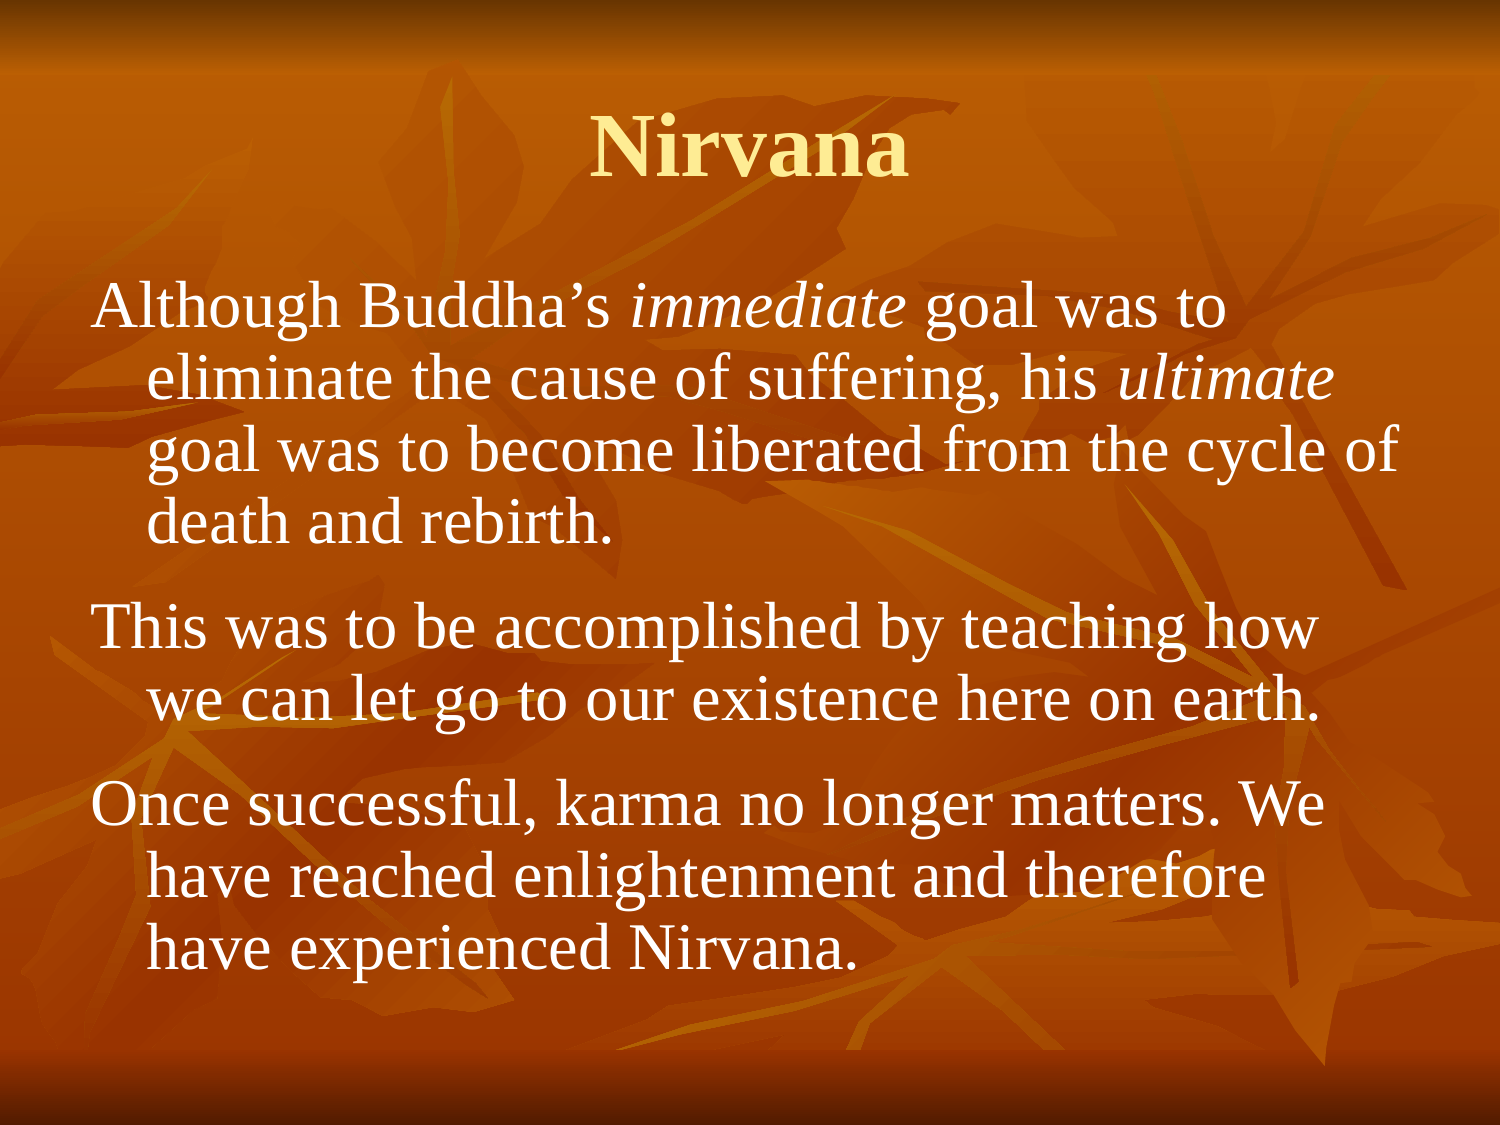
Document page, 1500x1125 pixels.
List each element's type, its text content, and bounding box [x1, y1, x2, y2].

title Nirvana [74, 45, 1426, 234]
list Although Buddha’s immediate goal was to eliminate the cause of suffering, his ultimate goal was to become liberated from the cycle of death and rebirth. This was to be accomplished by teaching how we can let go to our existence here on earth. Once successful, karma no longer matters. We have reached enlightenment and therefore have experienced Nirvana. [74, 262, 1426, 1006]
